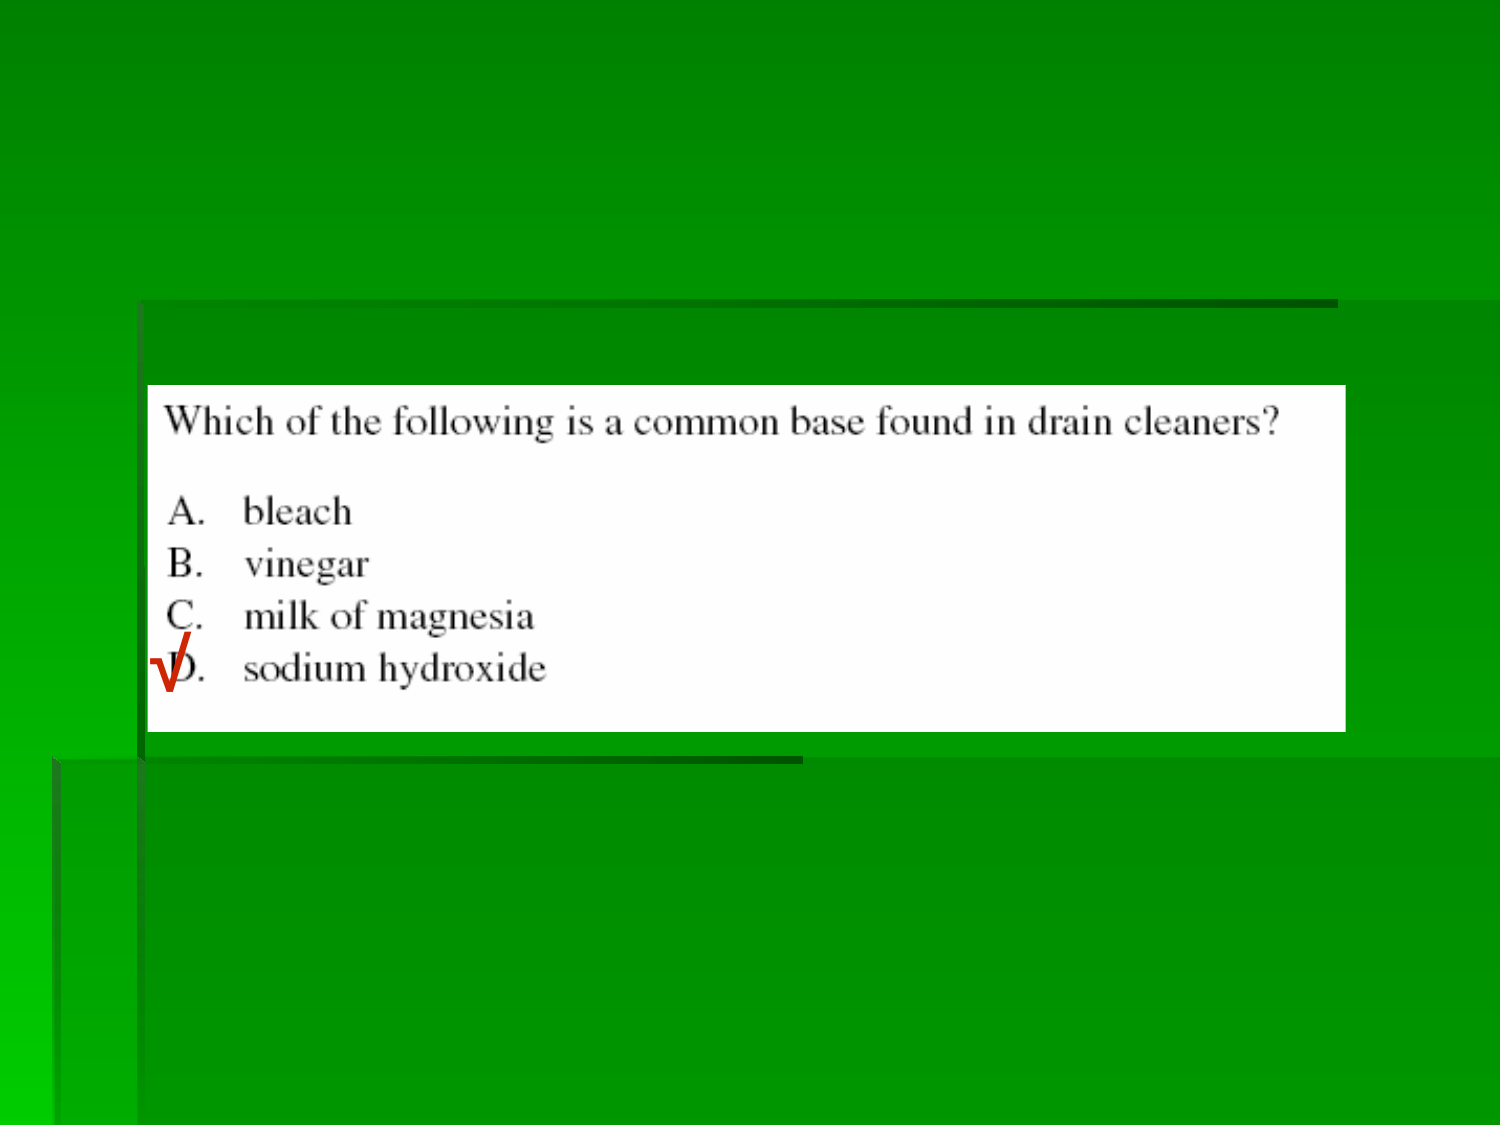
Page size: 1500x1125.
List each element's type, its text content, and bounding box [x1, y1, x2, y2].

picture [147, 385, 1346, 732]
text_box √ [135, 609, 142, 715]
